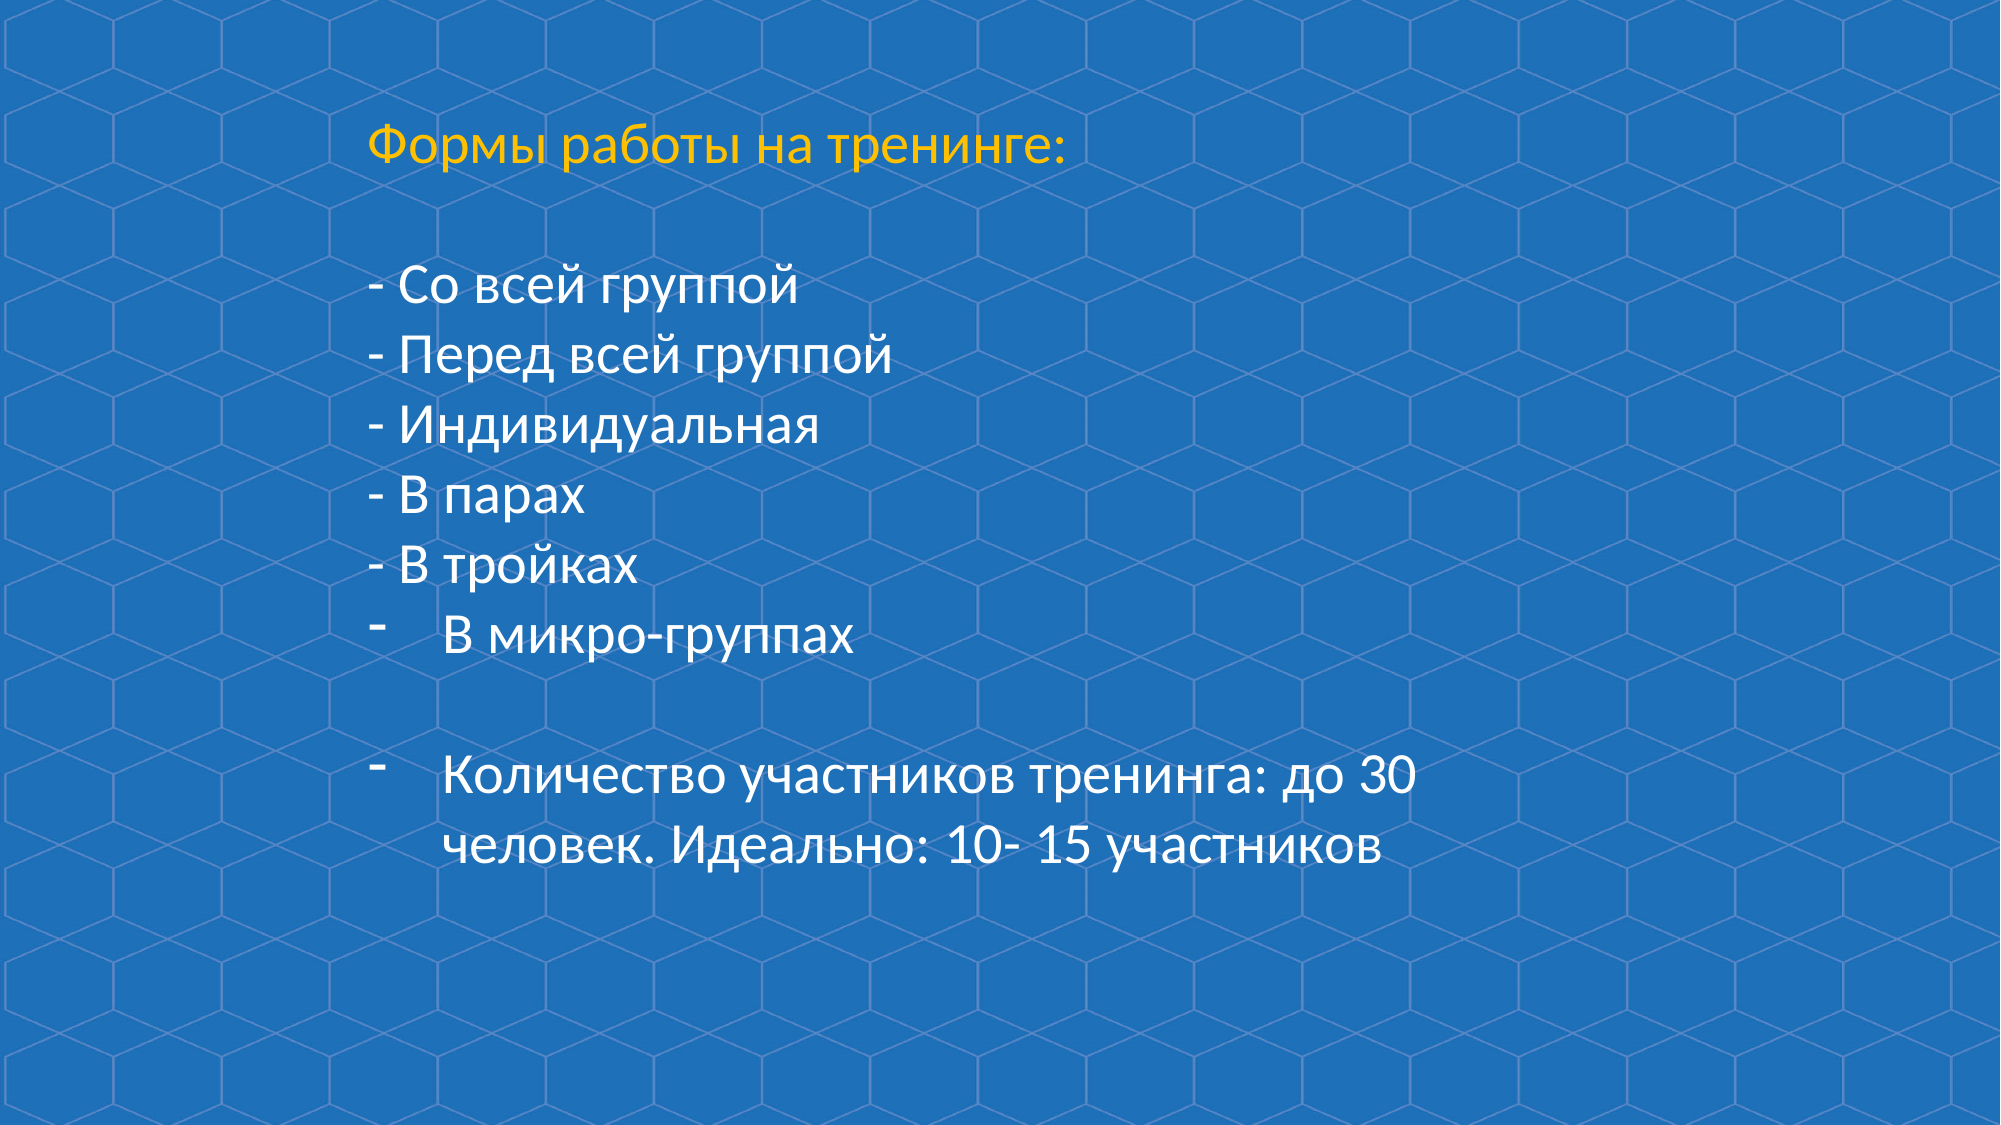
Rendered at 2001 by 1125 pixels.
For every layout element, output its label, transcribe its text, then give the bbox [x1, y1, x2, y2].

picture [0, 0, 2000, 1125]
text_box Формы работы на тренинге: - Со всей группой - Перед всей группой - Индивидуальная - В парах - В тройках В микро-группах Количество участников тренинга: до 30 человек. Идеально: 10- 15 участников [353, 98, 1500, 953]
